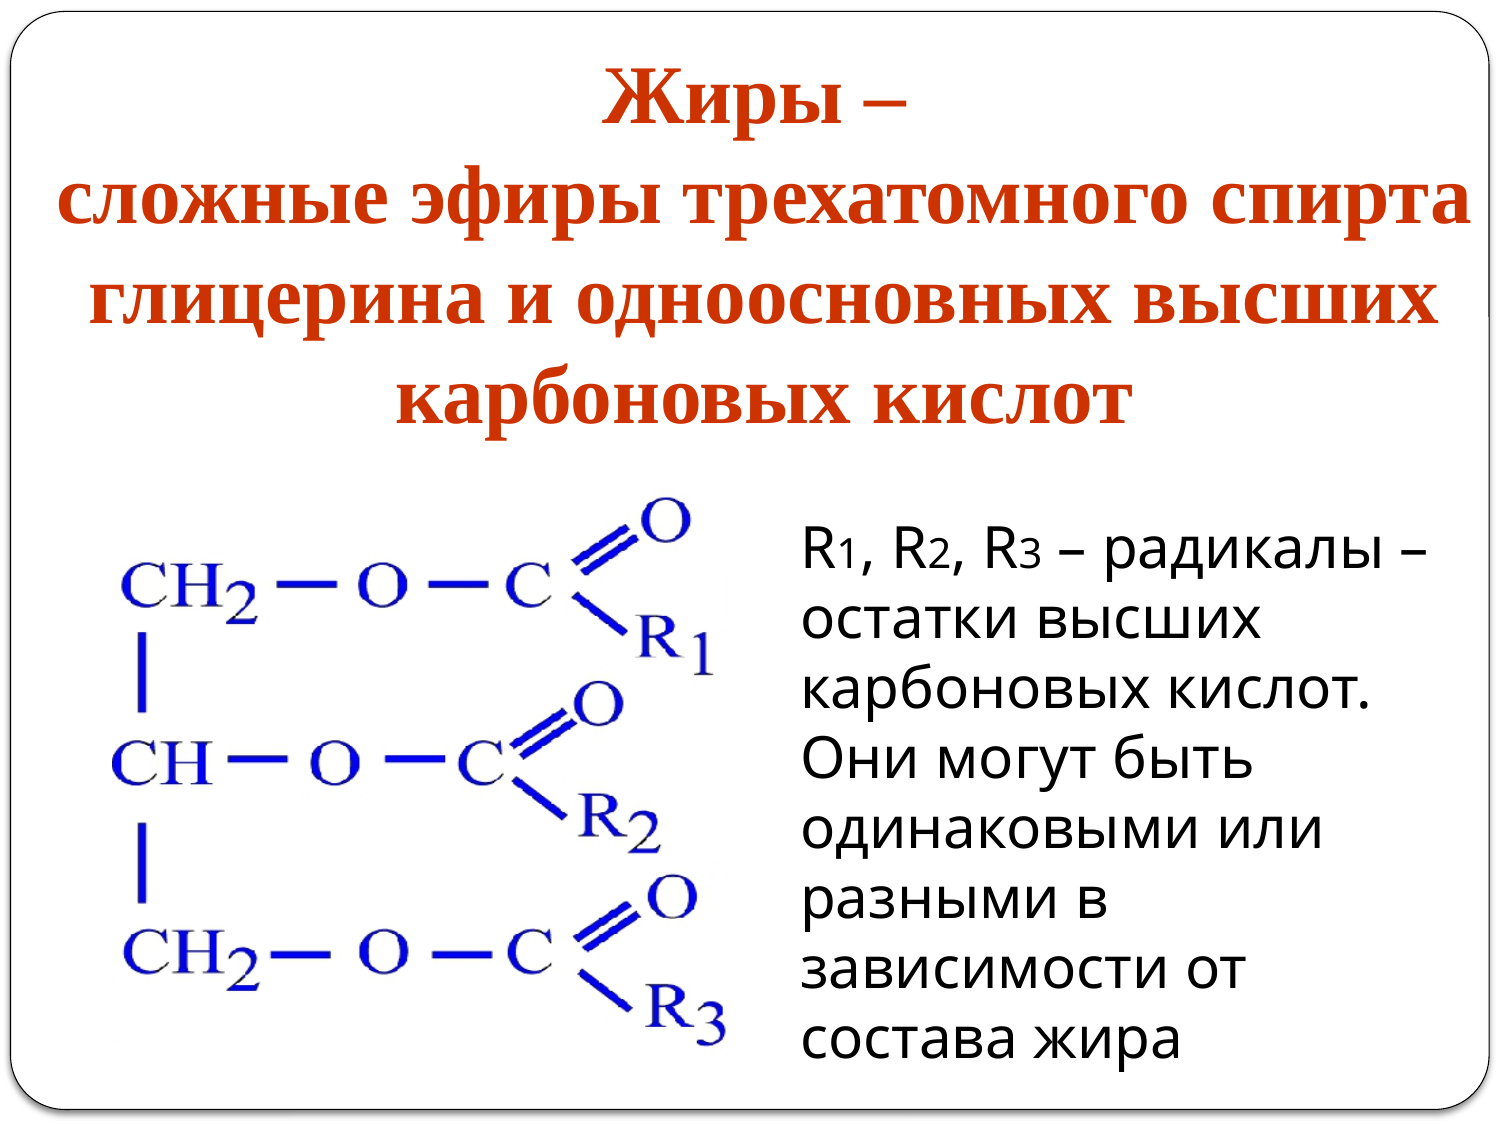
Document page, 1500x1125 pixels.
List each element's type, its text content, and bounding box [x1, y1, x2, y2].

list R1, R2, R3 – радикалы – остатки высших карбоновых кислот. Они могут быть одинаковыми или разными в зависимости от состава жира [785, 503, 1447, 1094]
title Жиры – сложные эфиры трехатомного спирта глицерина и одноосновных высших карбоновых кислот [29, 267, 1500, 456]
picture [111, 479, 727, 1056]
